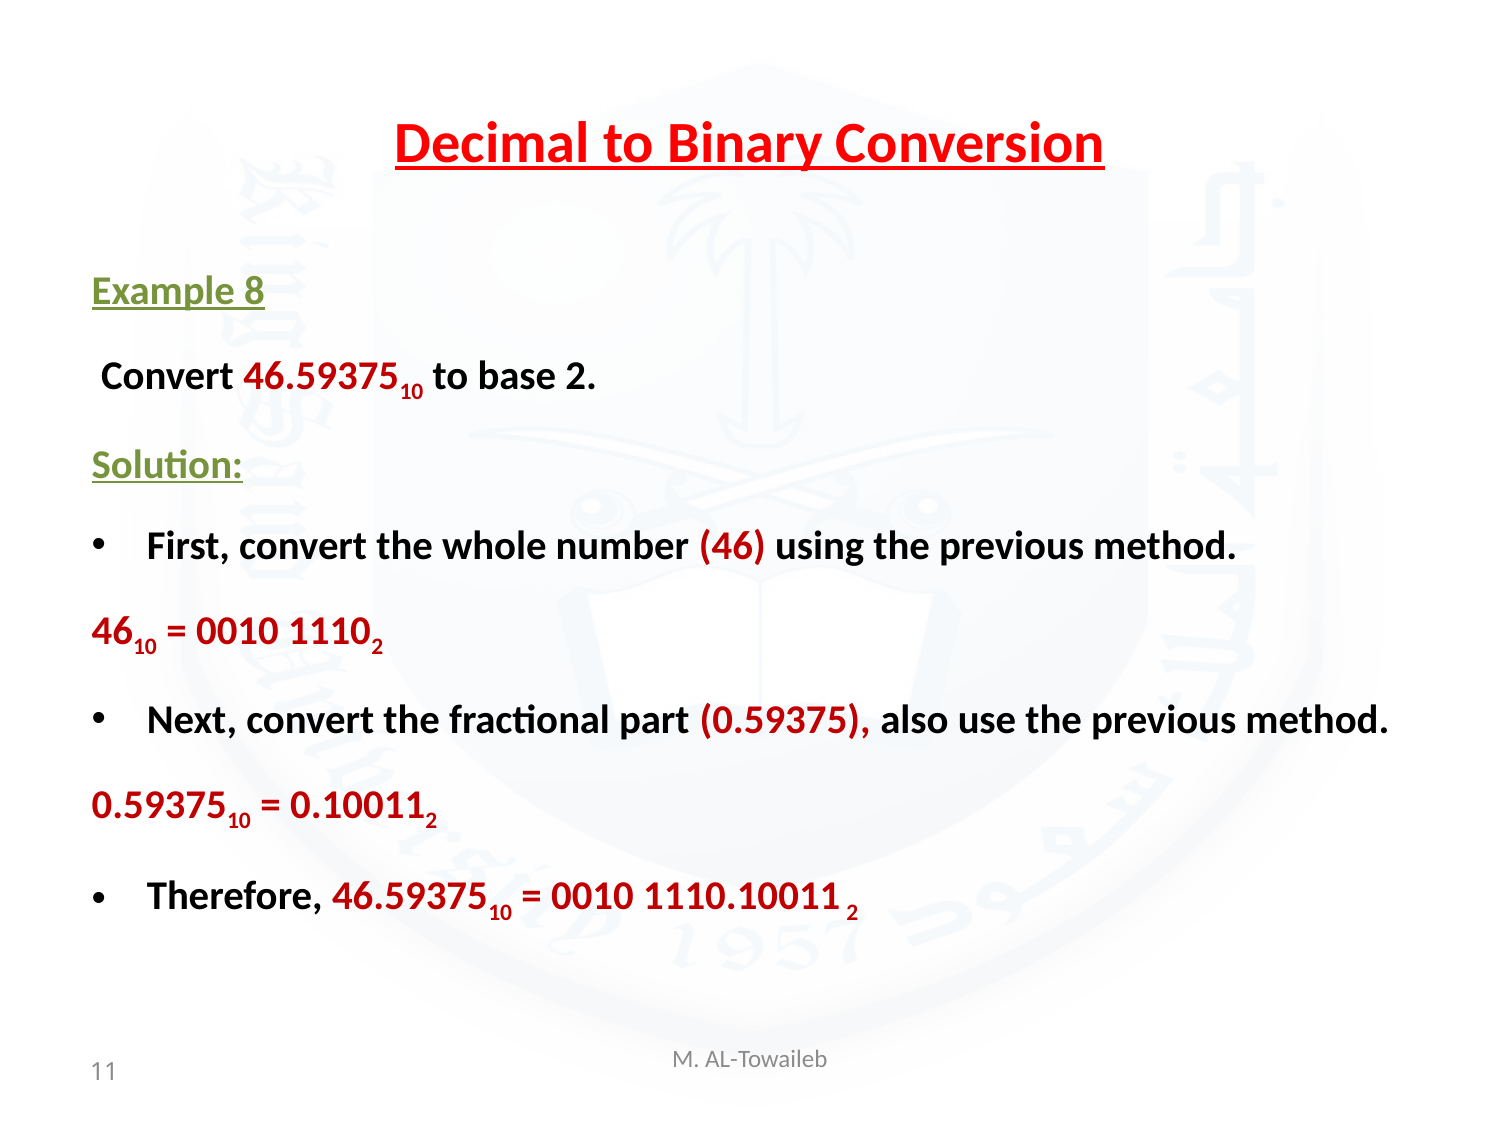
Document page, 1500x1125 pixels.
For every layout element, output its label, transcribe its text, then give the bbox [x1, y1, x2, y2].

footer M. AL-Towaileb [512, 1042, 988, 1103]
title Decimal to Binary Conversion [75, 45, 1425, 233]
list Example 8 Convert 46.5937510 to base 2. Solution: First, convert the whole number (46) using the previous method. 4610 = 0010 11102 Next, convert the fractional part (0.59375), also use the previous method. 0.5937510 = 0.100112 Therefore, 46.5937510 = 0010 1110.10011 2 [76, 231, 1427, 998]
slide_number 11 [75, 1042, 425, 1103]
